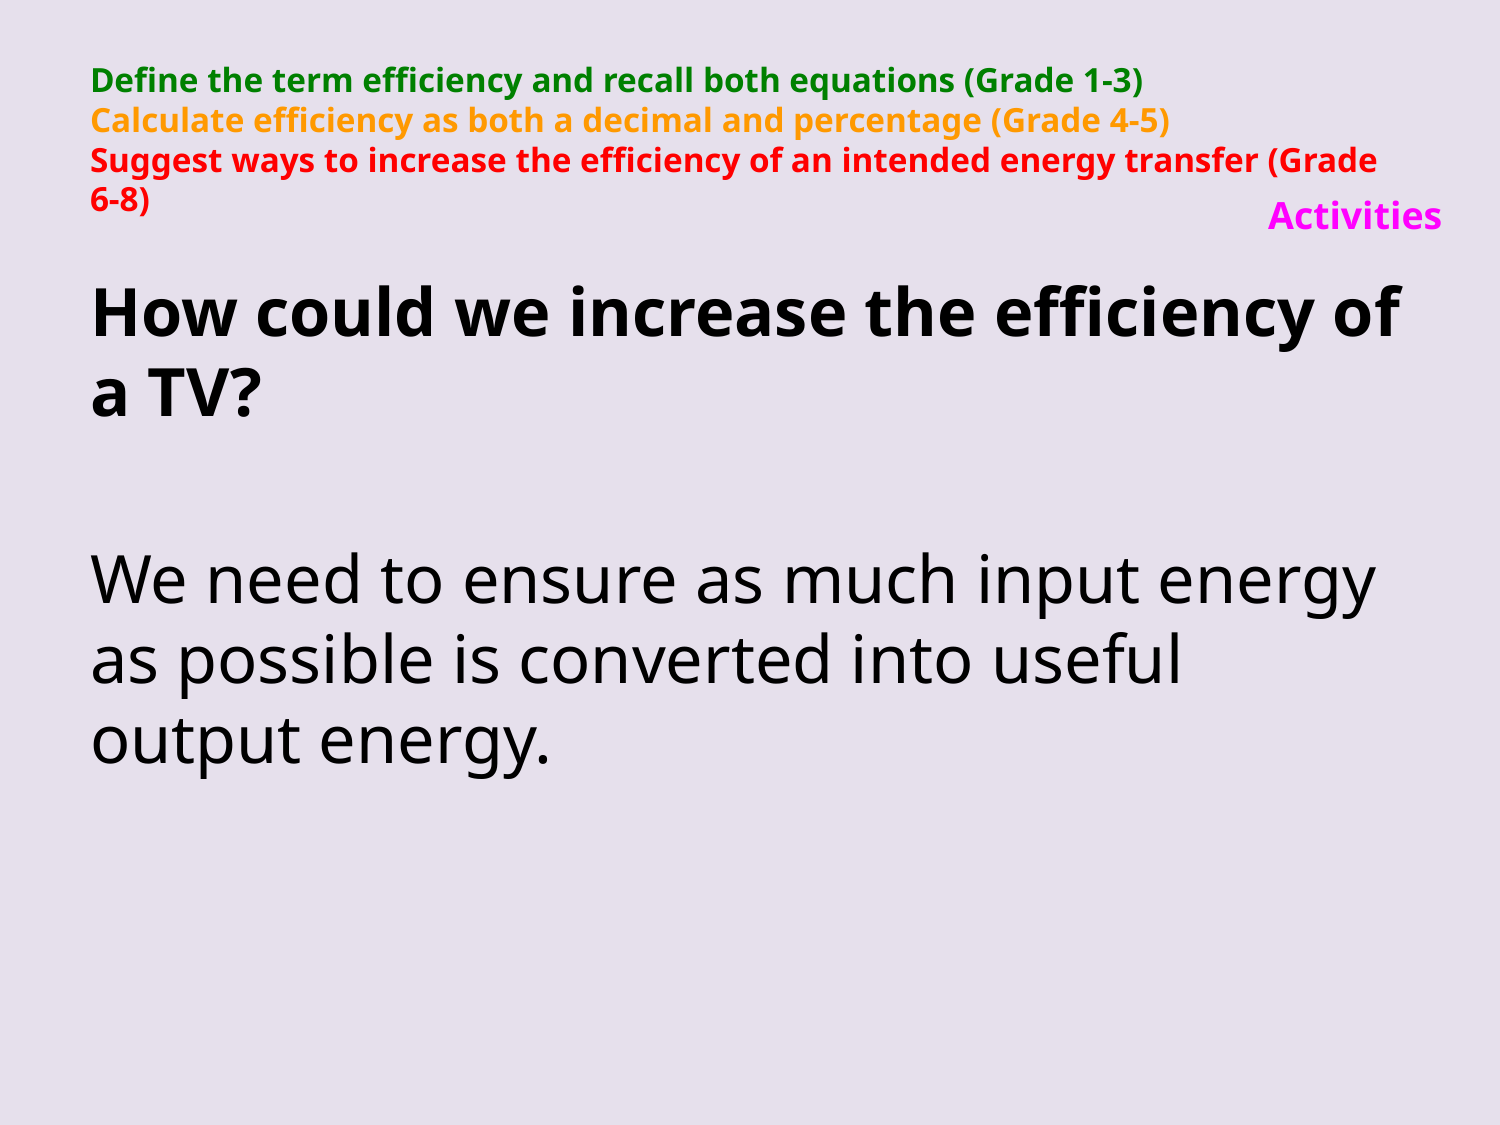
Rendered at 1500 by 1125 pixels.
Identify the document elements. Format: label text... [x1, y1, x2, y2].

title Define the term efficiency and recall both equations (Grade 1-3) Calculate efficiency as both a decimal and percentage (Grade 4-5) Suggest ways to increase the efficiency of an intended energy transfer (Grade 6-8) [75, 45, 1425, 233]
list How could we increase the efficiency of a TV? We need to ensure as much input energy as possible is converted into useful output energy. [75, 262, 1425, 1005]
text_box Activities [1253, 184, 1458, 245]
